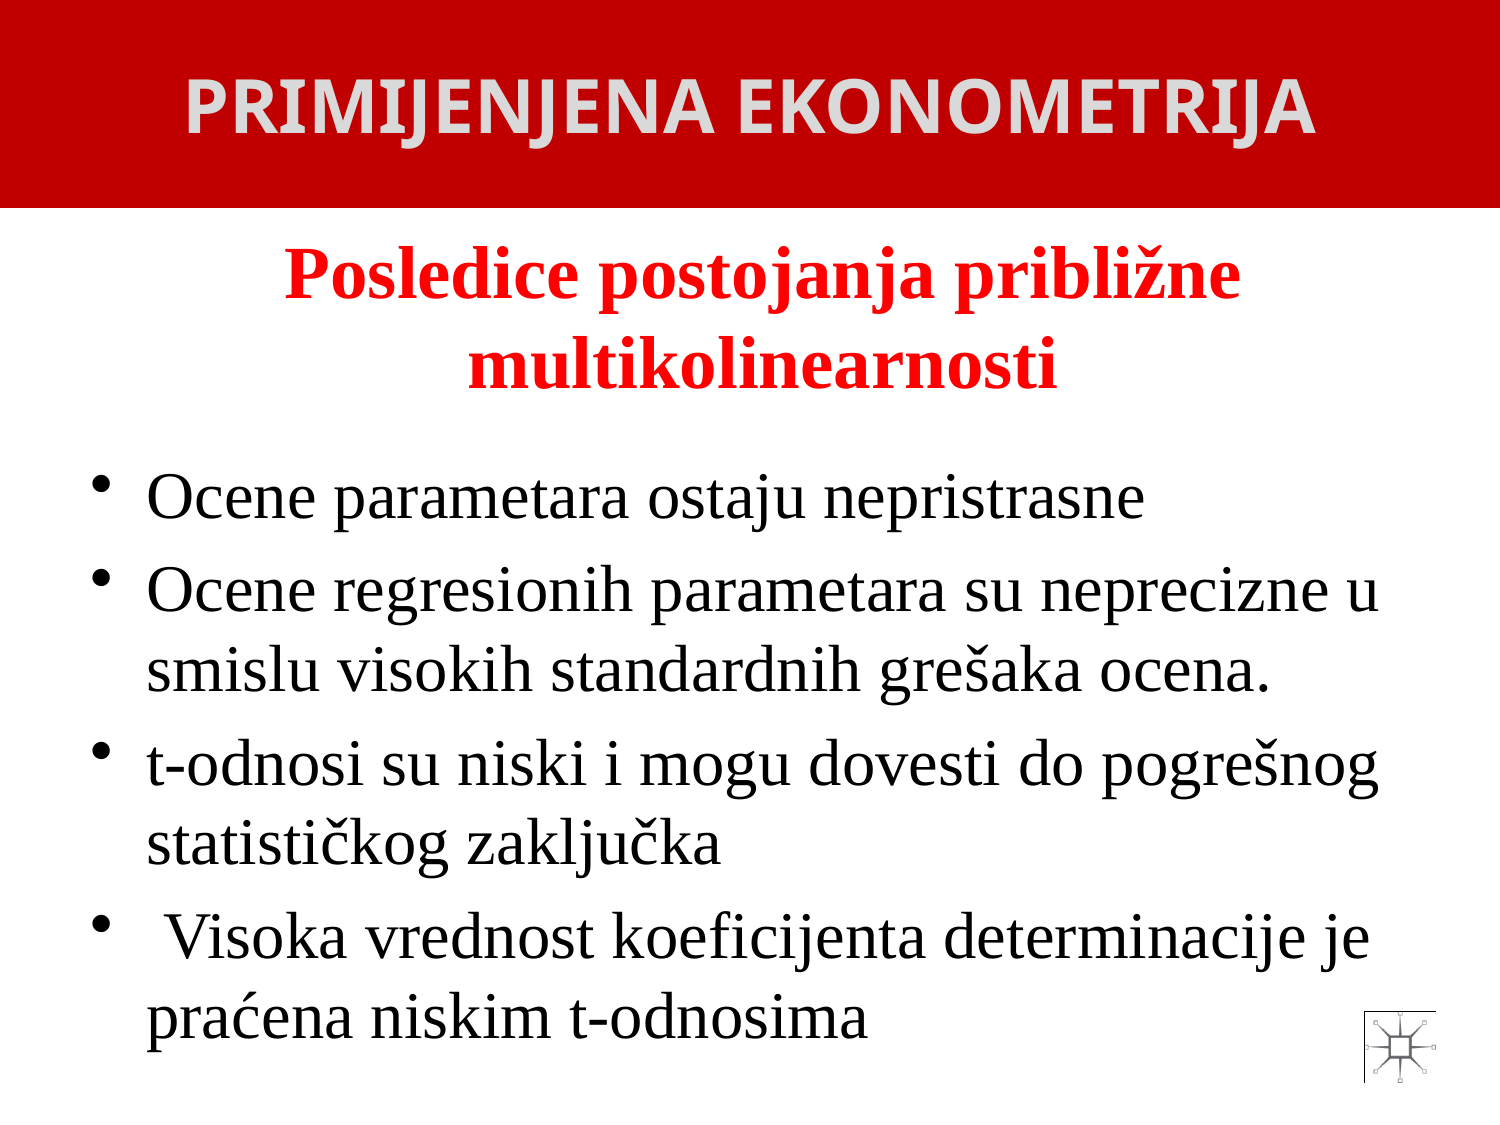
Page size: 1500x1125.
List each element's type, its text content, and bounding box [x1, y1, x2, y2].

list Ocene parametara ostaju nepristrasne Ocene regresionih parametara su neprecizne u smislu visokih standardnih grešaka ocena. t-odnosi su niski i mogu dovesti do pogrešnog statističkog zaključka Visoka vrednost koeficijenta determinacije je praćena niskim t-odnosima [74, 444, 1426, 1059]
picture [1364, 1011, 1436, 1083]
title Posledice postojanja približne multikolinearnosti [88, 255, 1439, 372]
text_box PRIMIJENJENA EKONOMETRIJA [0, 0, 1500, 208]
